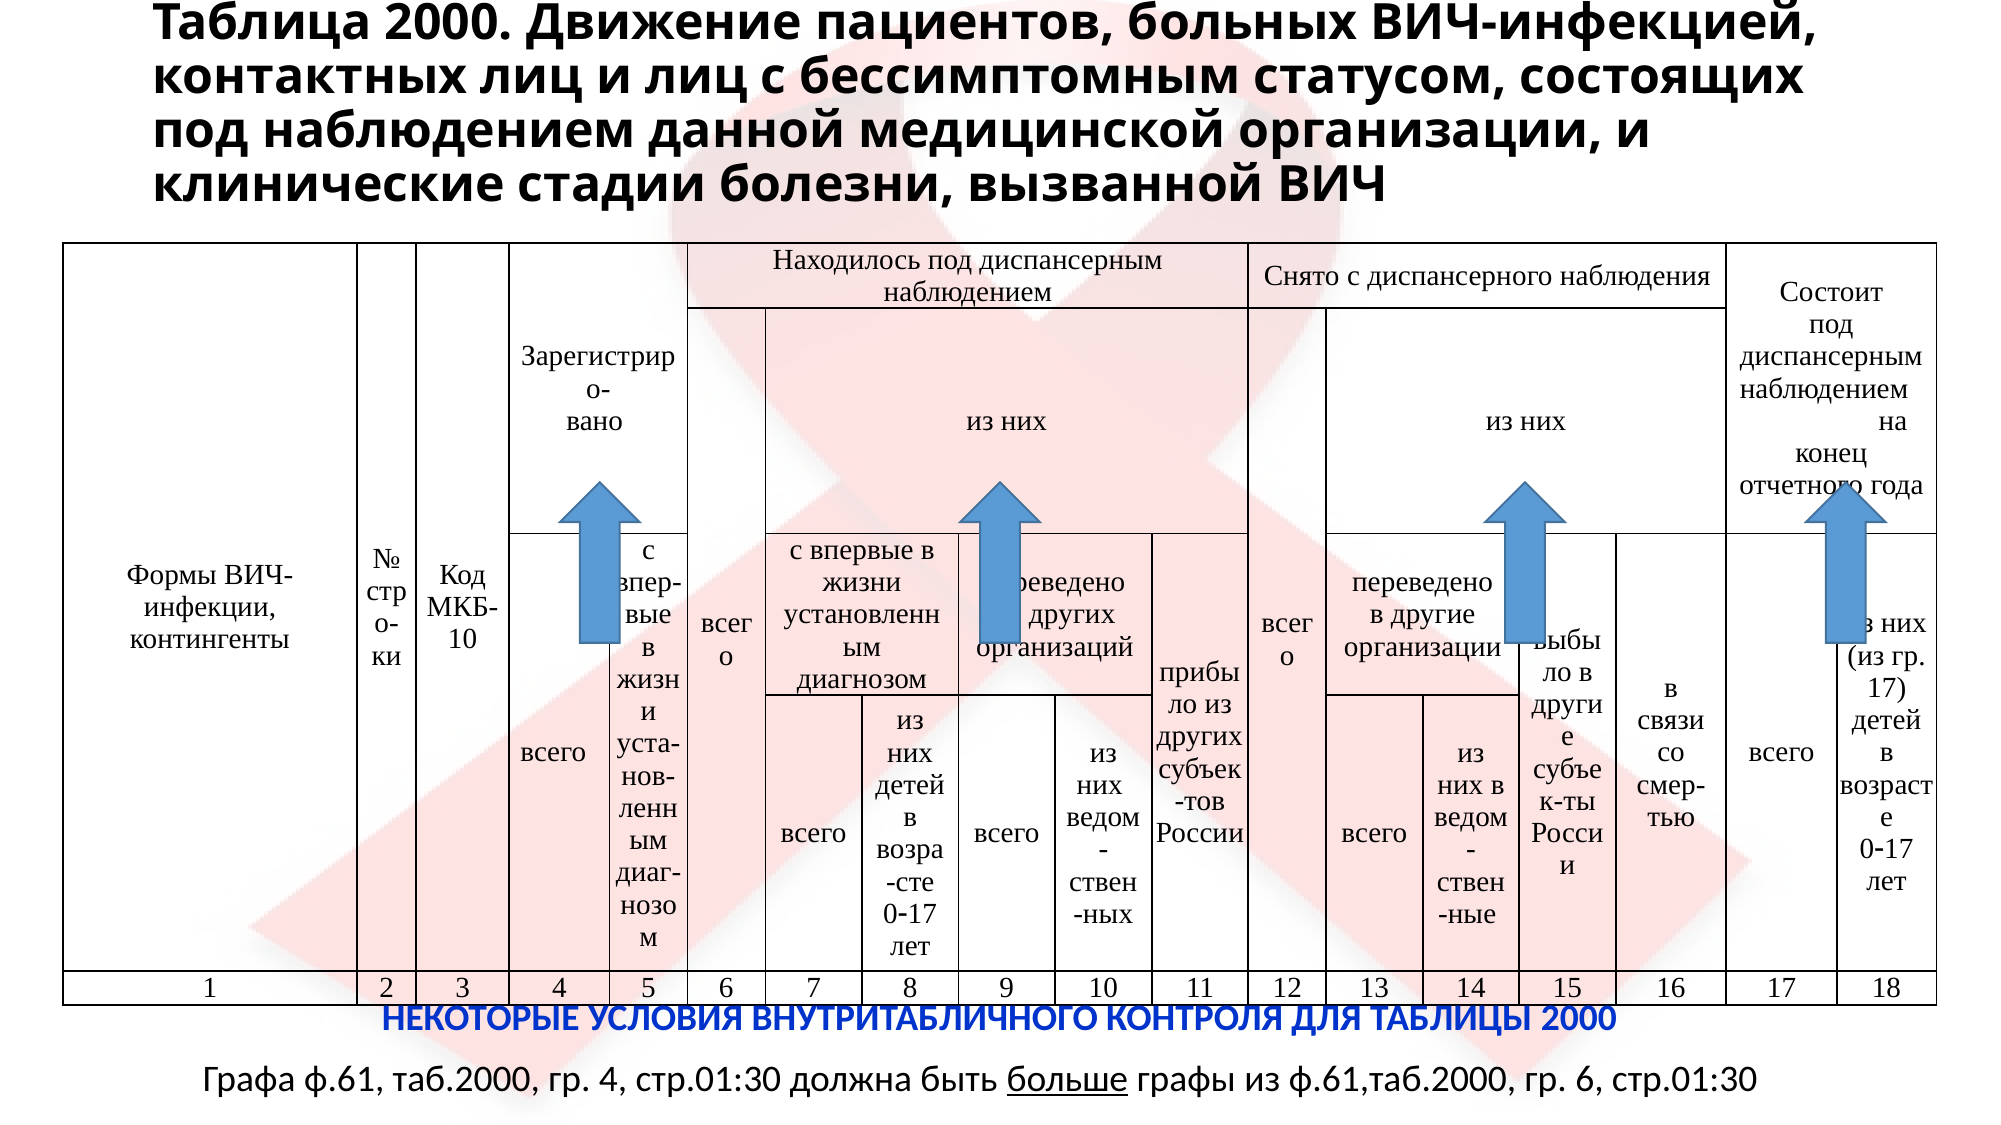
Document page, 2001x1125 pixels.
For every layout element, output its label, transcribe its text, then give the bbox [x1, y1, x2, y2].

table_cell 12 [1249, 972, 1325, 985]
table_cell всего [766, 696, 861, 970]
table_cell 4 [510, 972, 609, 985]
table_cell 11 [1153, 972, 1247, 985]
table_cell с впер-вые в жизни уста-нов-ленным диаг-нозом [610, 534, 687, 970]
table_header Снято с диспансерного наблюдения [1249, 244, 1725, 307]
table_cell из них детей в возра-сте 017 лет [863, 696, 958, 970]
table_cell всего [1327, 696, 1422, 970]
table_cell 2 [358, 972, 415, 985]
table_cell 18 [1838, 972, 1936, 1004]
text_box НЕКОТОРЫЕ УСЛОВИЯ ВНУТРИТАБЛИЧНОГО КОНТРОЛЯ ДЛЯ ТАБЛИЦЫ 2000 [137, 985, 1863, 1046]
table_cell 7 [766, 972, 861, 985]
table_cell прибыло из других субъек-тов России [1153, 534, 1247, 970]
table_cell 16 [1617, 972, 1725, 985]
table_cell из них ведом-ствен-ных [1056, 696, 1151, 970]
table_cell выбыло в другие субъек-ты России [1520, 534, 1615, 970]
table_cell из них [1327, 309, 1725, 533]
text_box [557, 480, 643, 644]
table_cell с впервые в жизни установленным диагнозом [766, 534, 958, 694]
table_cell всего [1727, 534, 1836, 970]
table_cell 14 [1424, 972, 1518, 985]
text_box Графа ф.61, таб.2000, гр. 4, стр.01:30 должна быть больше графы из ф.61,таб.2000, гр. 6, стр.01:30 [188, 1046, 1812, 1106]
table_cell всего [959, 696, 1054, 970]
table_cell 5 [610, 972, 687, 985]
table_header Зарегистриро- вано [510, 244, 687, 533]
table_cell 17 [1727, 972, 1836, 985]
table_header № стро-ки [358, 244, 415, 970]
text_box [1803, 480, 1889, 644]
text_box [957, 480, 1043, 644]
table_cell 9 [959, 972, 1054, 985]
title Таблица 2000. Движение пациентов, больных ВИЧ-инфекцией, контактных лиц и лиц с бессимптомным статусом, состоящих под наблюдением данной медицинской организации, и клинические стадии болезни, вызванной ВИЧ [137, 25, 1863, 242]
text_box [1482, 480, 1568, 644]
table_cell 15 [1520, 972, 1615, 985]
table_cell из них (из гр. 17) детей в возрасте 017 лет [1838, 534, 1936, 970]
table_cell в связи со смер-тью [1617, 534, 1725, 970]
table_cell переведено в другие организации [1327, 534, 1518, 694]
table_cell 1 [64, 972, 356, 1004]
table_header Находилось под диспансерным наблюдением [688, 244, 1247, 307]
table_cell из них [766, 309, 1247, 533]
table_header Состоит под диспансерным наблюдением на конец отчетного года [1727, 244, 1936, 533]
table_cell 6 [688, 972, 765, 985]
table_cell 10 [1056, 972, 1151, 985]
table_cell переведено из других организаций [959, 534, 1151, 694]
table_cell из них в ведом-ствен-ные [1424, 696, 1518, 970]
table_cell 3 [417, 972, 508, 985]
table_cell всего [1249, 309, 1325, 970]
table_header Код МКБ-10 [417, 244, 508, 970]
table_header Формы ВИЧ-инфекции, контингенты [64, 244, 356, 970]
table_cell всего [688, 309, 765, 970]
table_cell 13 [1327, 972, 1422, 985]
table_cell всего [510, 534, 609, 970]
table_cell 8 [863, 972, 958, 985]
